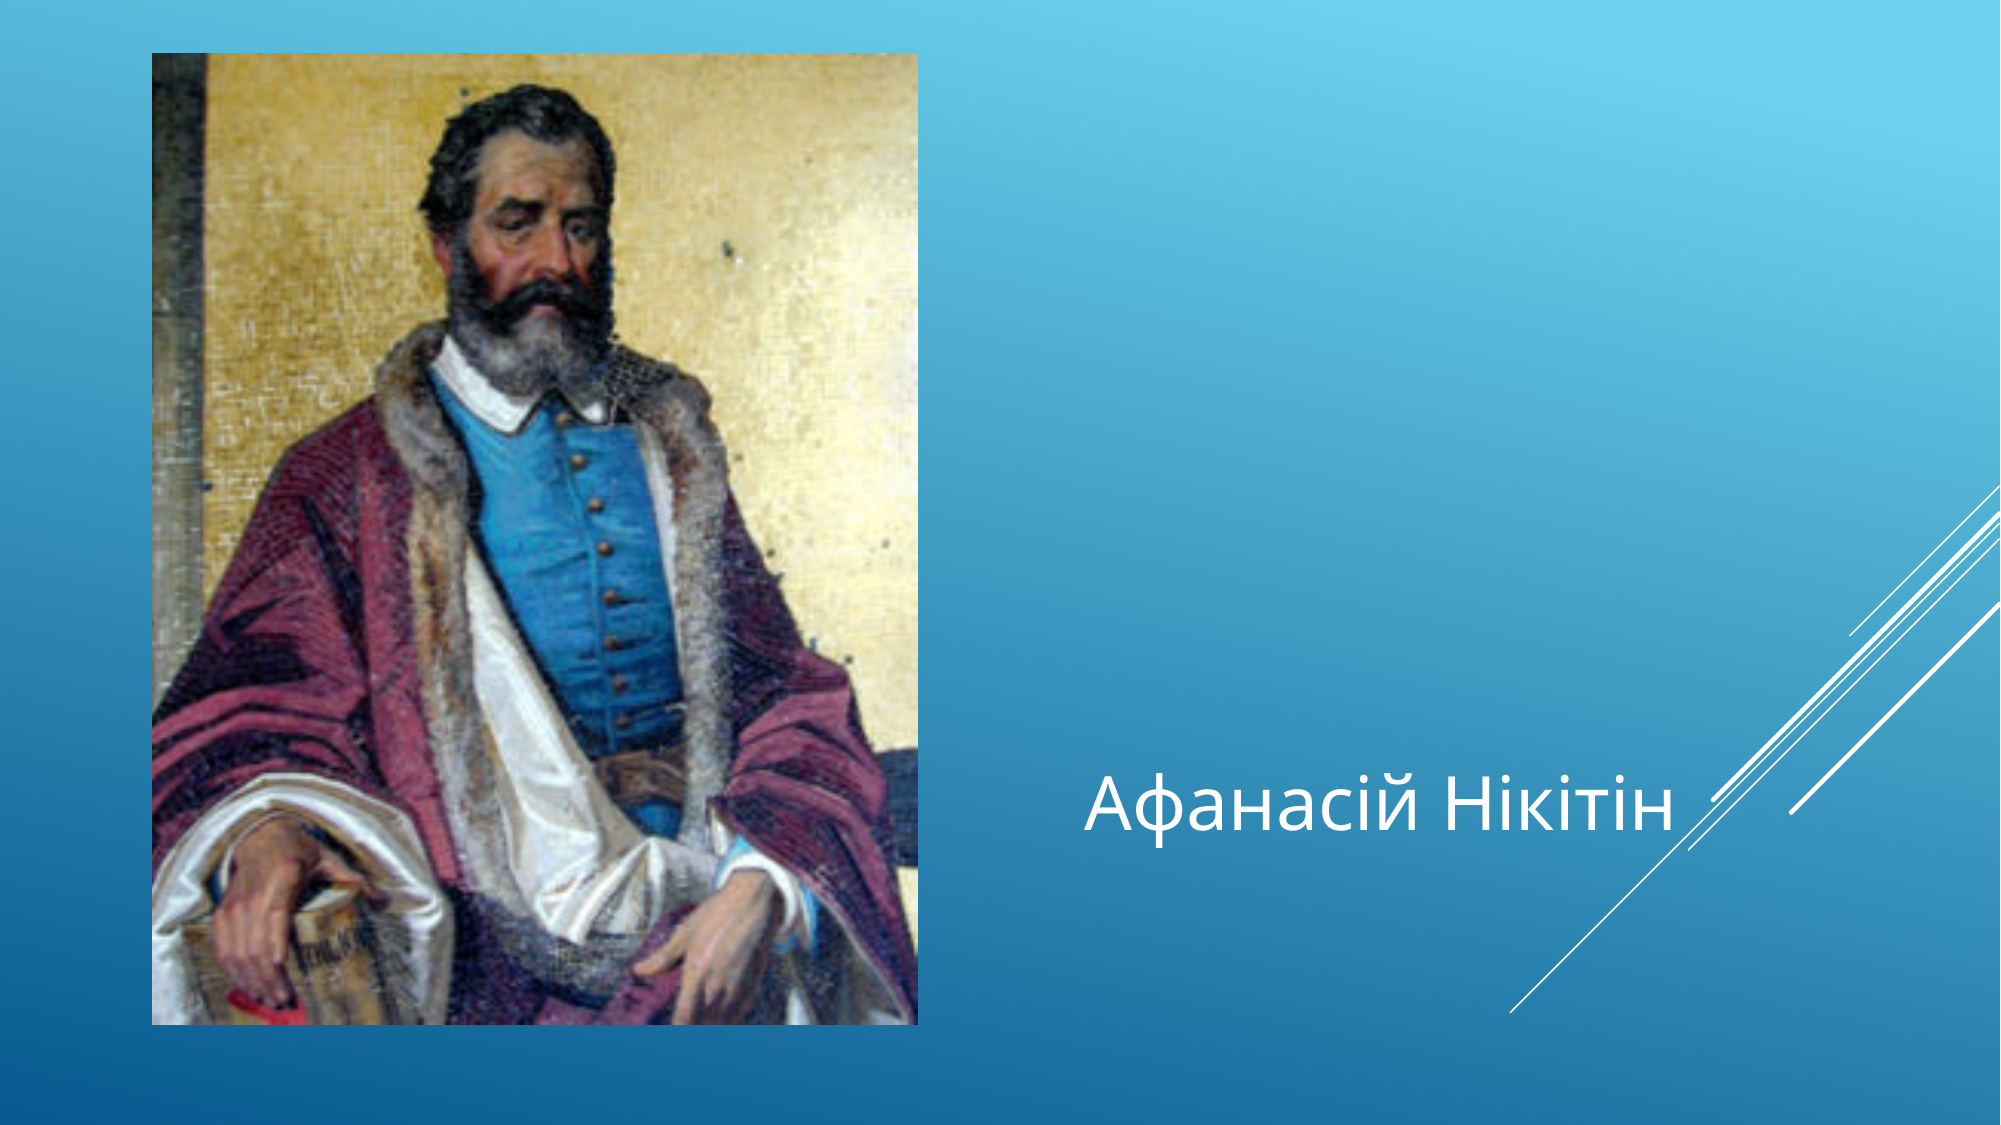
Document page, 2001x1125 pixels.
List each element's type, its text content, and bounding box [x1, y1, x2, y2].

picture [151, 53, 918, 1025]
text_box Афанасій Нікітін [1069, 747, 1860, 853]
